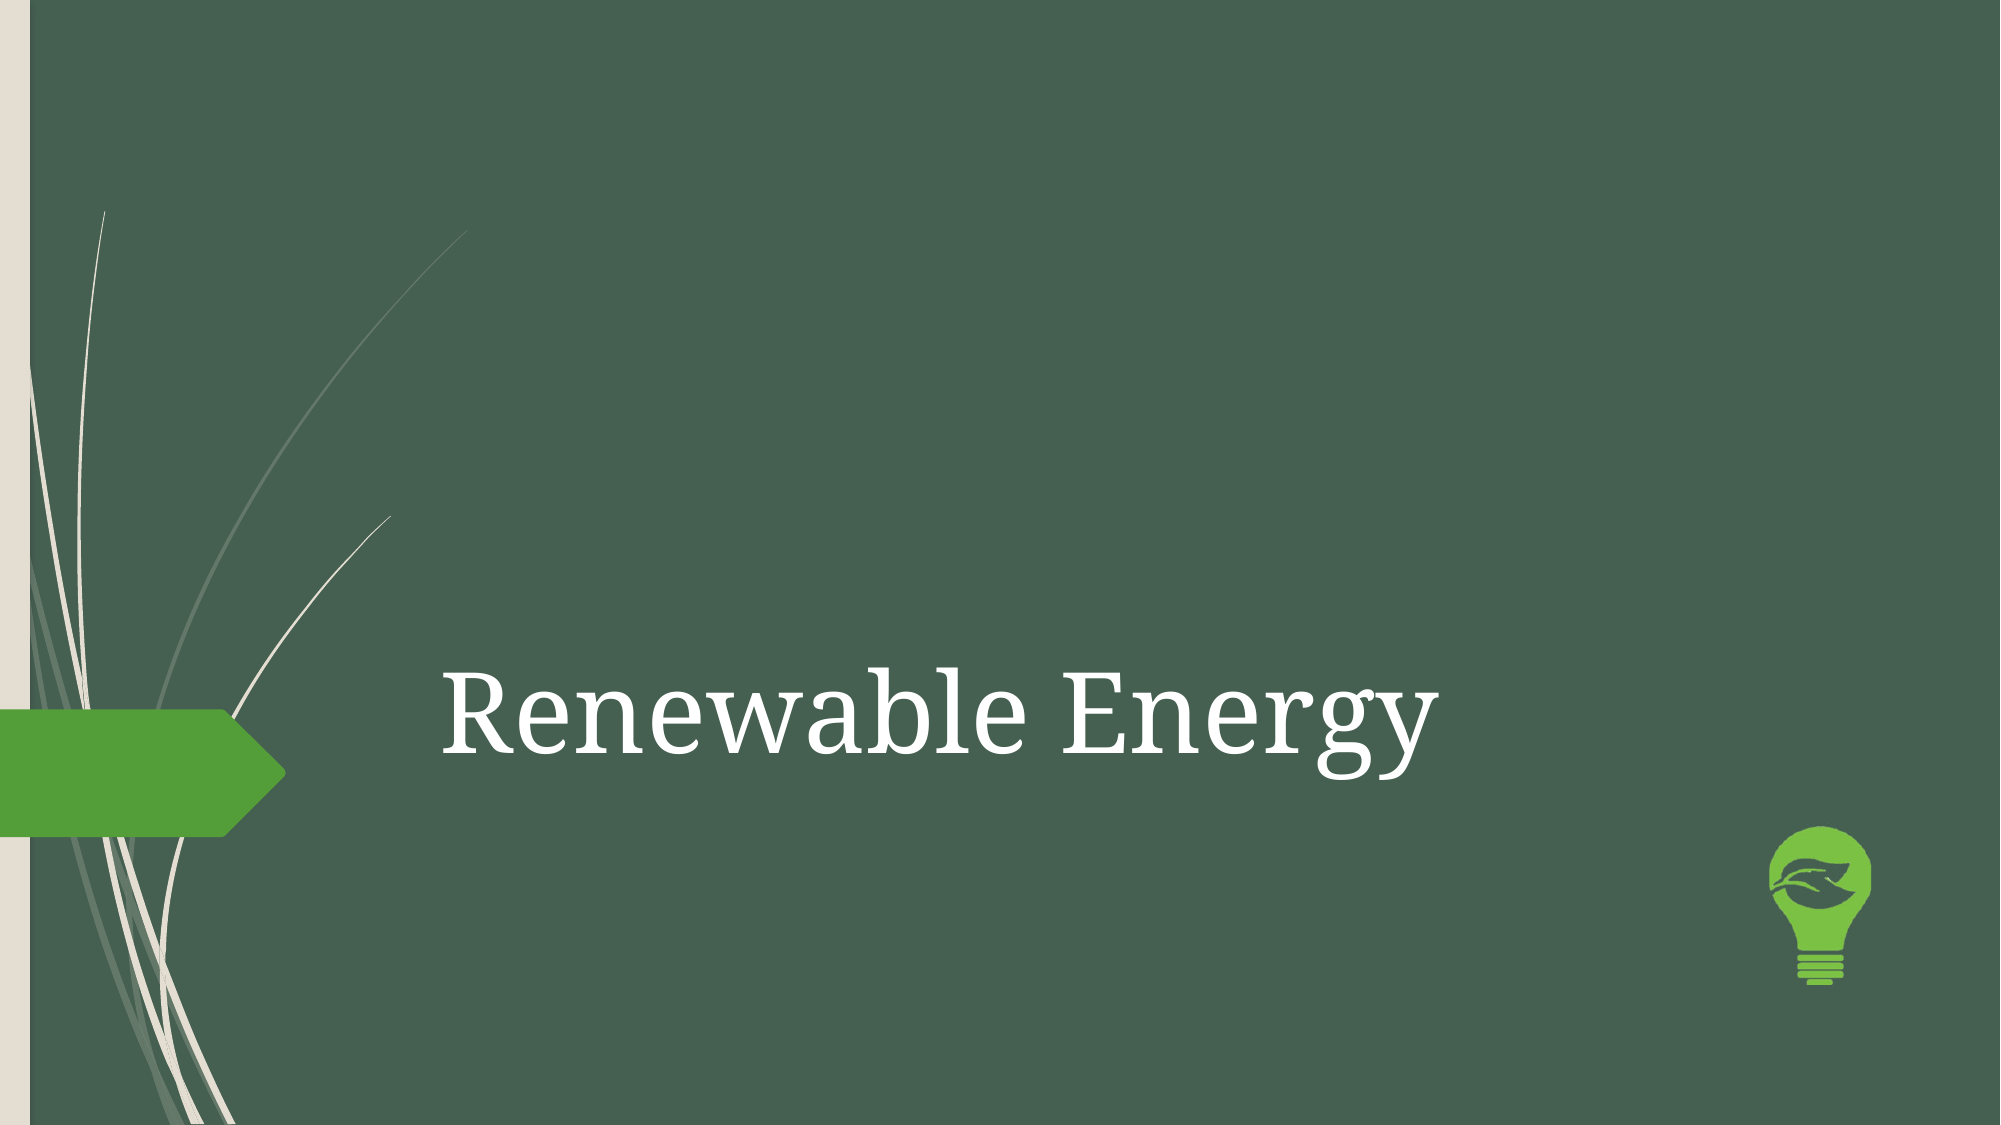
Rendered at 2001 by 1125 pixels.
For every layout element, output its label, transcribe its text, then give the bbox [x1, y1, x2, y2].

picture [1765, 822, 1875, 988]
title Renewable Energy [424, 412, 1888, 784]
